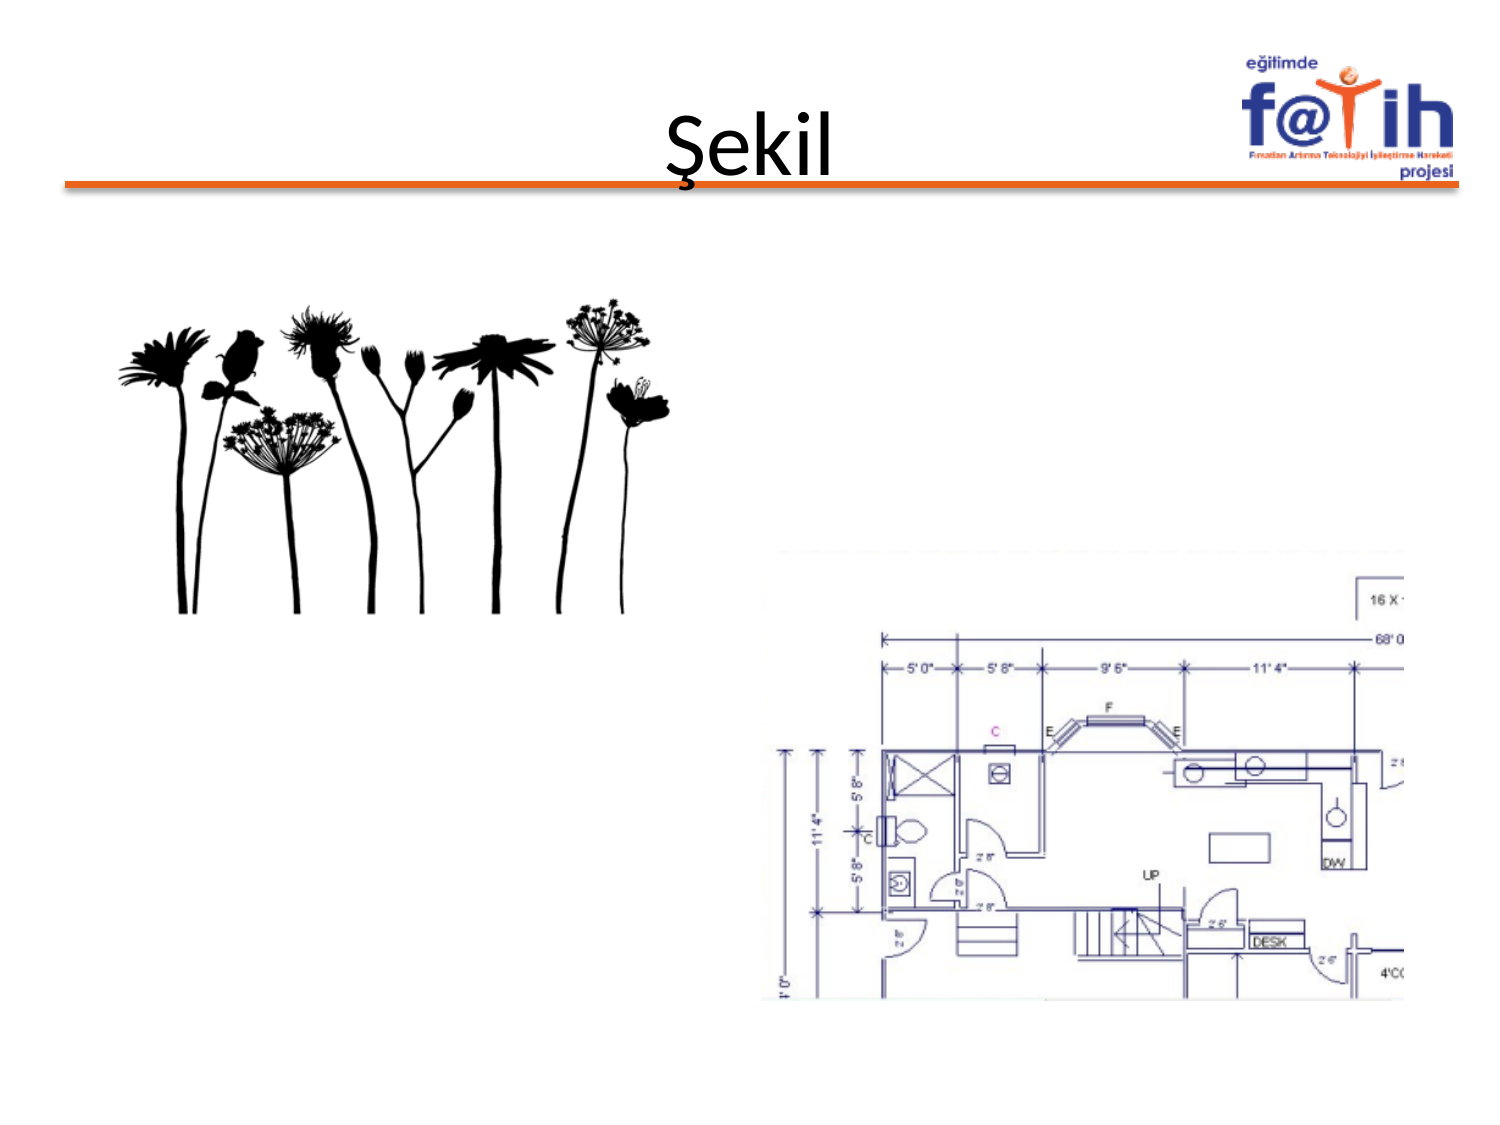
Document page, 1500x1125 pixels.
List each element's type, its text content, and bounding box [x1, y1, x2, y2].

picture [100, 266, 692, 649]
picture [1425, 54, 1453, 182]
title Şekil [75, 45, 1425, 233]
picture [761, 550, 1405, 1002]
